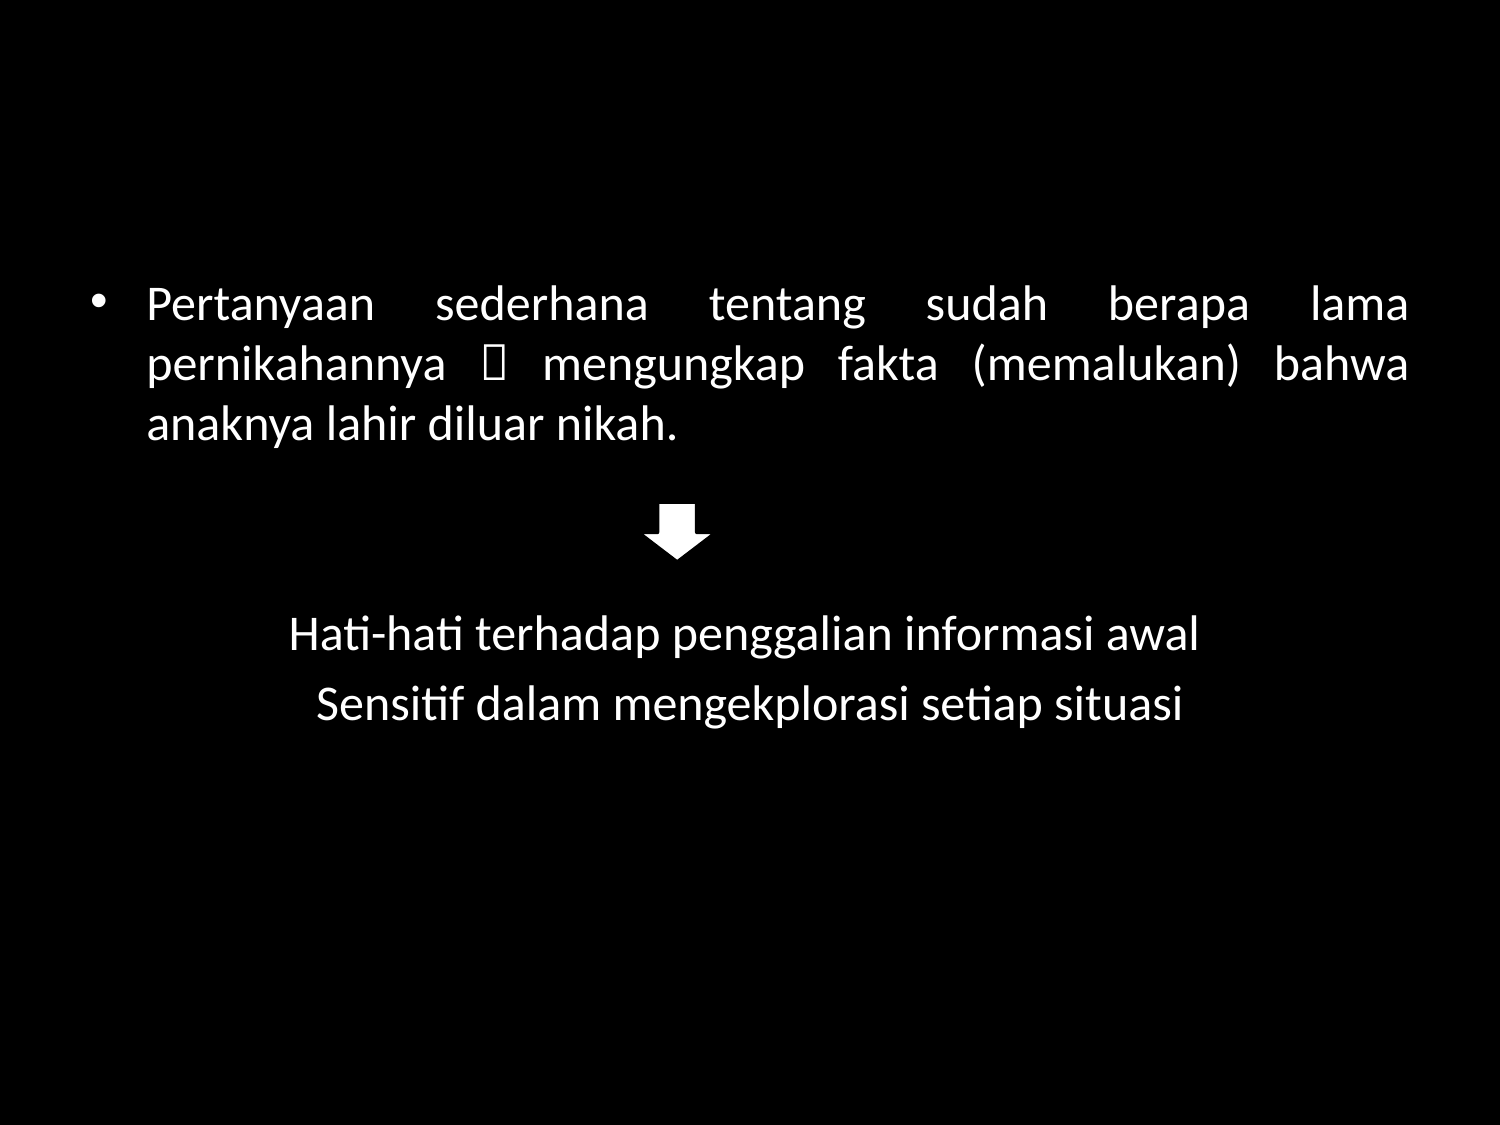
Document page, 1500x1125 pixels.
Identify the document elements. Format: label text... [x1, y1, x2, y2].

list Pertanyaan sederhana tentang sudah berapa lama pernikahannya  mengungkap fakta (memalukan) bahwa anaknya lahir diluar nikah. Hati-hati terhadap penggalian informasi awal Sensitif dalam mengekplorasi setiap situasi [75, 262, 1425, 1005]
text_box [635, 499, 719, 565]
